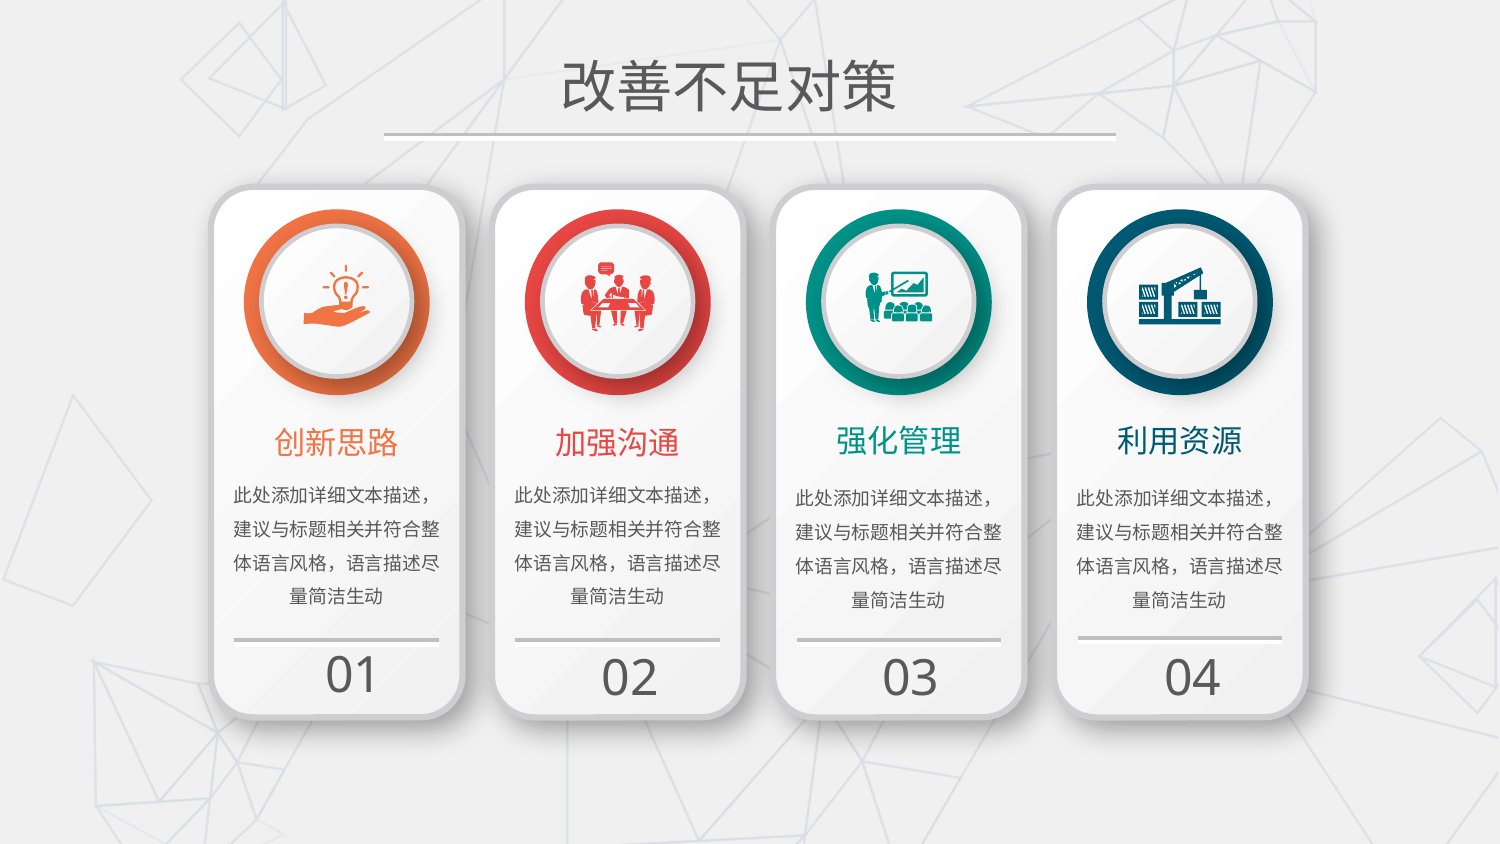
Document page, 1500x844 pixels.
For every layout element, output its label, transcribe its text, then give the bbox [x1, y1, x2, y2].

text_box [1054, 186, 1306, 718]
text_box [491, 186, 744, 718]
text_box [772, 186, 1025, 718]
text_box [210, 186, 463, 718]
picture [0, 0, 1498, 844]
title 改善不足对策 [280, 51, 1178, 136]
